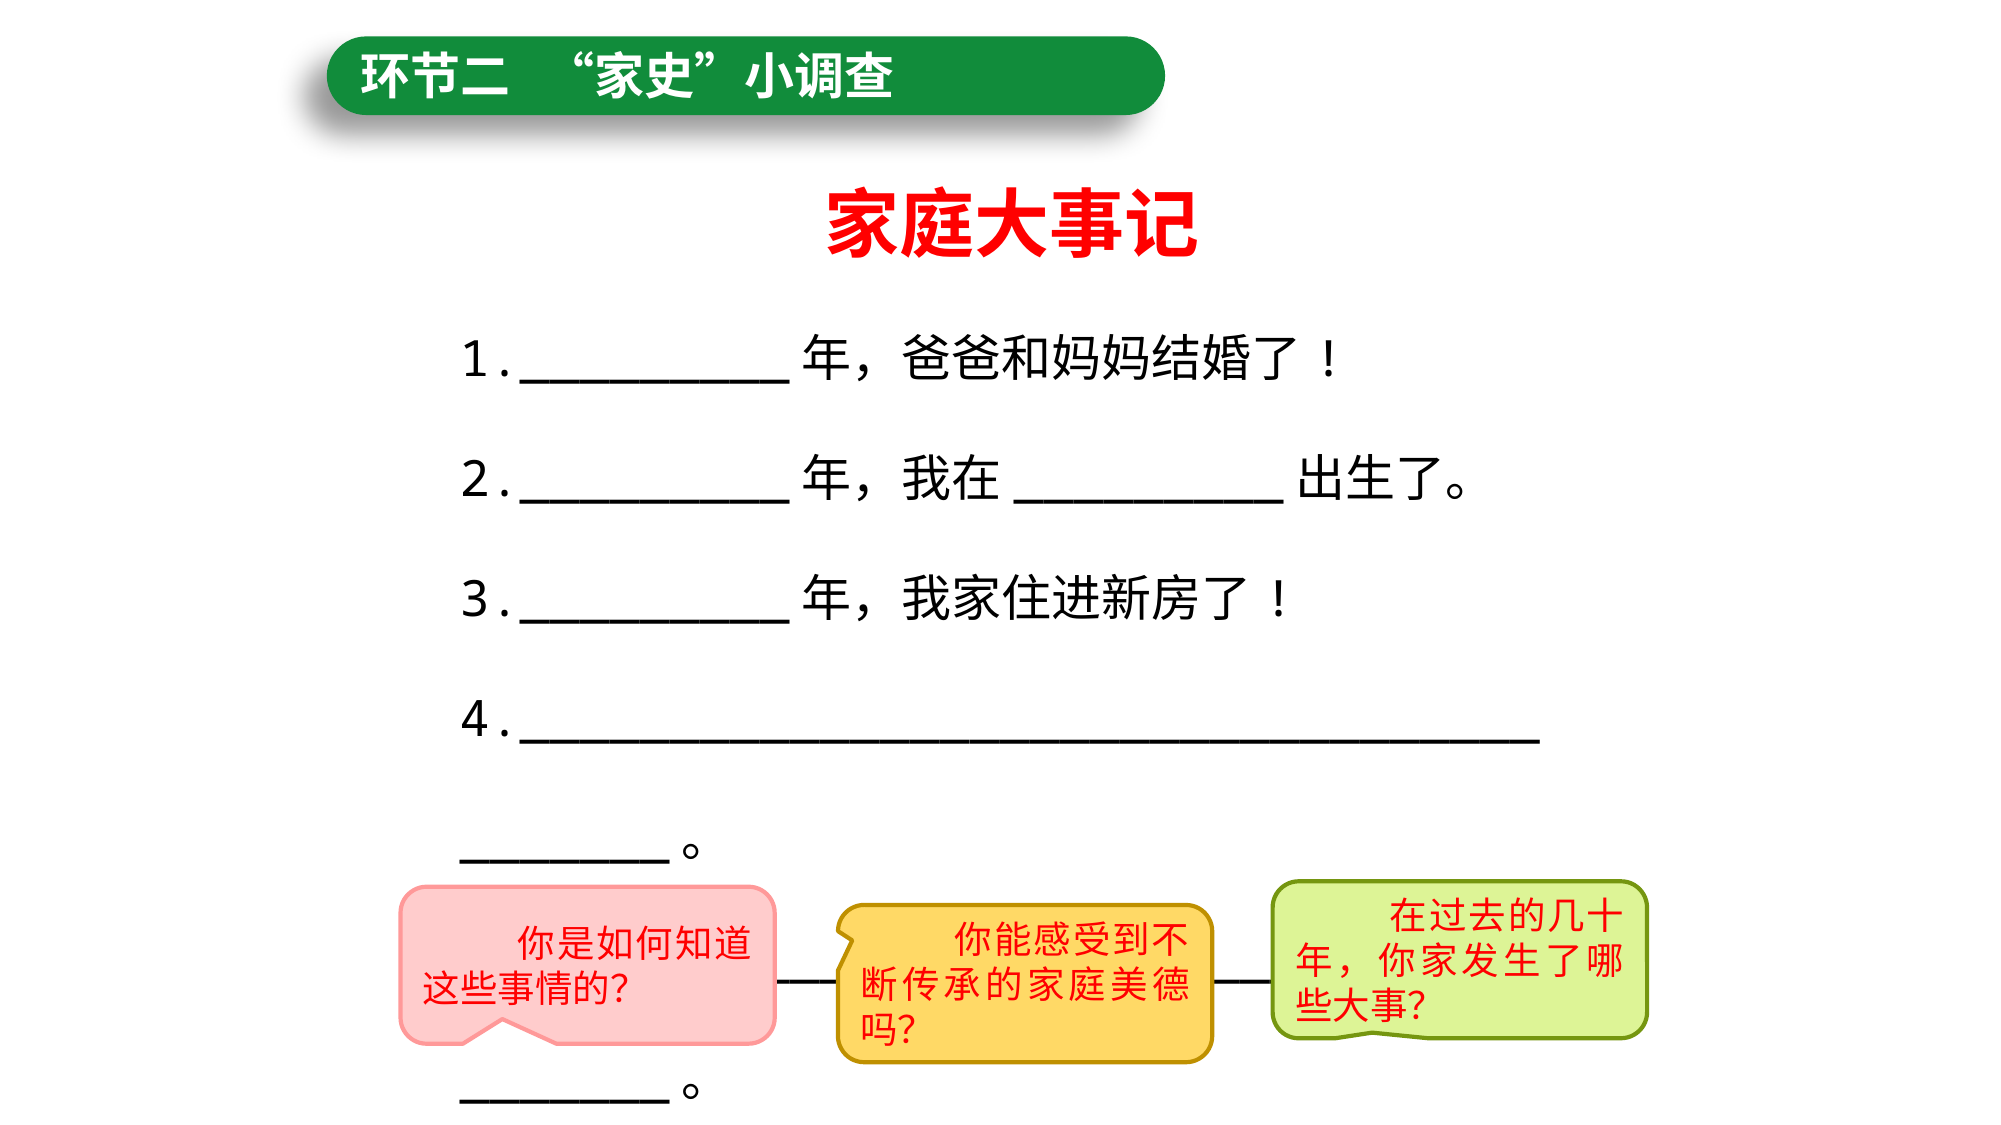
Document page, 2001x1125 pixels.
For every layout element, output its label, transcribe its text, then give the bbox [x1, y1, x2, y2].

text_box 家庭大事记 1._________年，爸爸和妈妈结婚了! 2._________年，我在_________出生了。 3._________年，我家住进新房了! 4._________________________________________。 5._________________________________________。 [444, 123, 1579, 1114]
text_box 你能感受到不断传承的家庭美德吗？ [835, 902, 1215, 1065]
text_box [326, 30, 1284, 119]
text_box 你是如何知道这些事情的？ [398, 884, 777, 1046]
text_box 在过去的几十年，你家发生了哪些大事？ [1270, 879, 1650, 1041]
